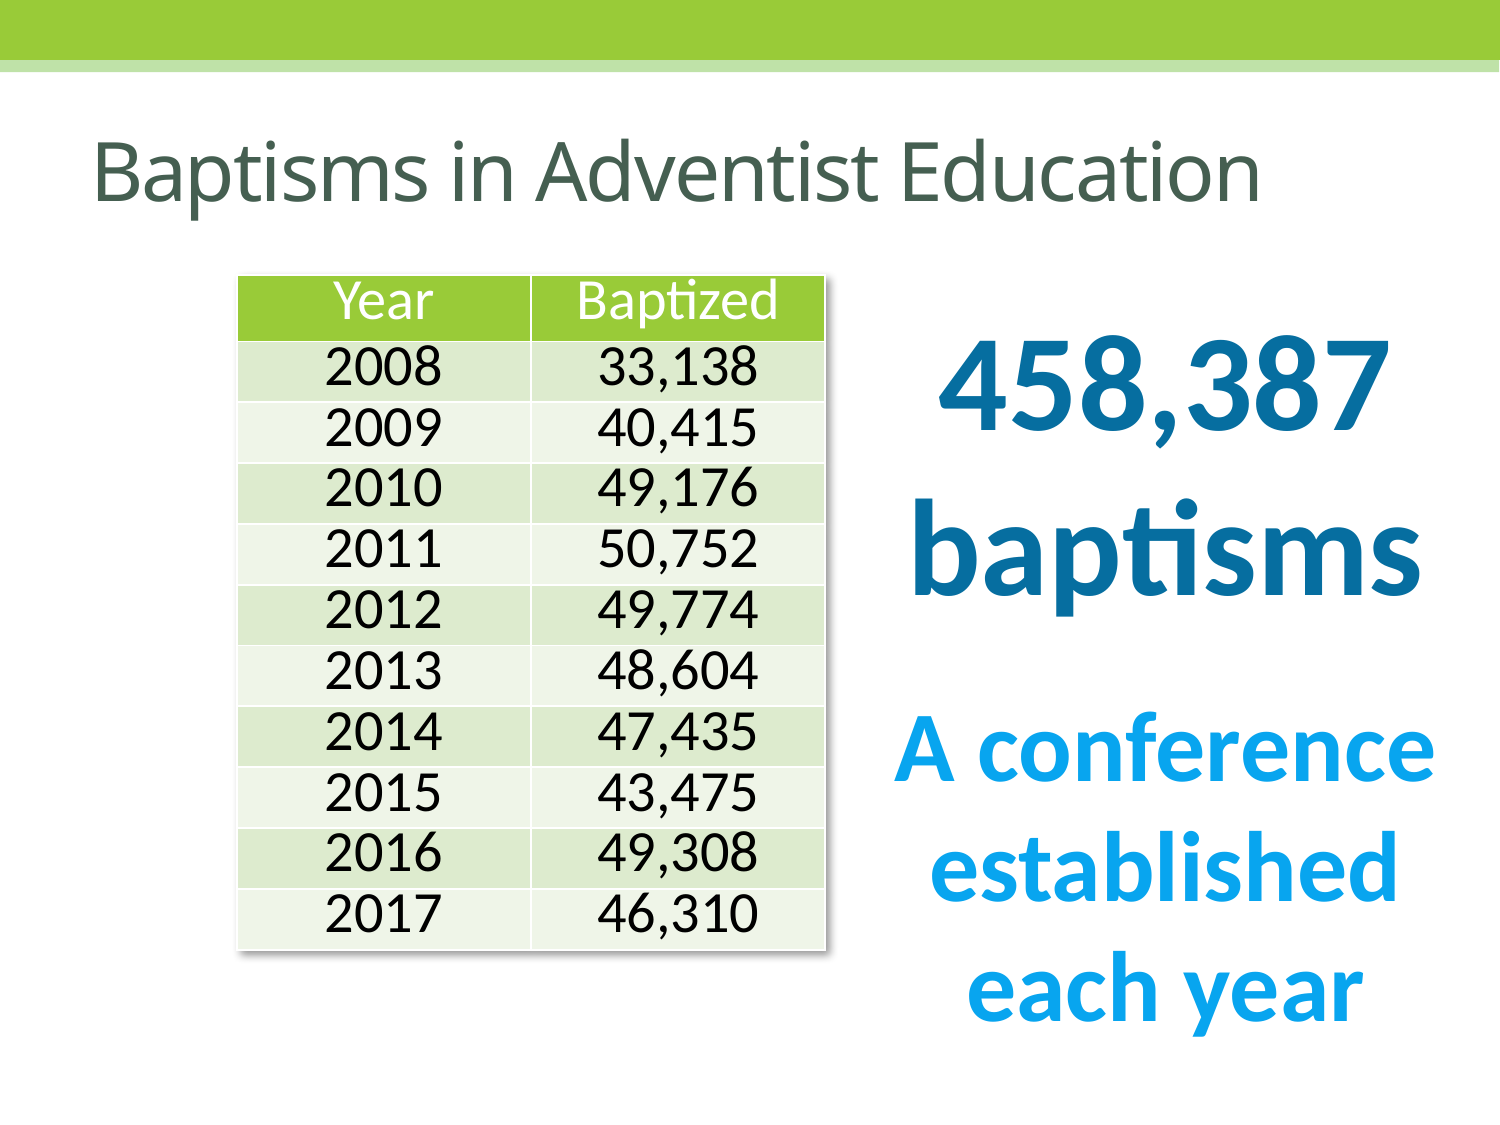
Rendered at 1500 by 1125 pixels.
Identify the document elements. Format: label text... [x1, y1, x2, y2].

table_cell 2015 [238, 768, 530, 827]
table_cell 2010 [238, 464, 530, 523]
table_cell 2011 [238, 525, 530, 584]
table_cell 2016 [238, 829, 530, 888]
table_cell 33,138 [532, 342, 824, 401]
table_cell 40,415 [532, 403, 824, 462]
table_cell 49,308 [532, 829, 824, 888]
table_cell 49,176 [532, 464, 824, 523]
title Baptisms in Adventist Education [75, 87, 1425, 250]
table_header Baptized [532, 276, 824, 341]
table_cell 47,435 [532, 707, 824, 766]
table_header Year [238, 276, 530, 341]
table_cell 49,774 [532, 586, 824, 645]
table_cell 2013 [238, 646, 530, 705]
table_cell 2017 [238, 890, 530, 949]
table_cell 2012 [238, 586, 530, 645]
table_cell 2009 [238, 403, 530, 462]
text_box 458,387 baptisms [892, 285, 1440, 631]
table_cell 50,752 [532, 525, 824, 584]
table_cell 43,475 [532, 768, 824, 827]
table_cell 2008 [238, 342, 530, 401]
table_cell 2014 [238, 707, 530, 766]
text_box A conference established each year [879, 674, 1452, 1049]
table_cell 46,310 [532, 890, 824, 949]
table_cell 48,604 [532, 646, 824, 705]
